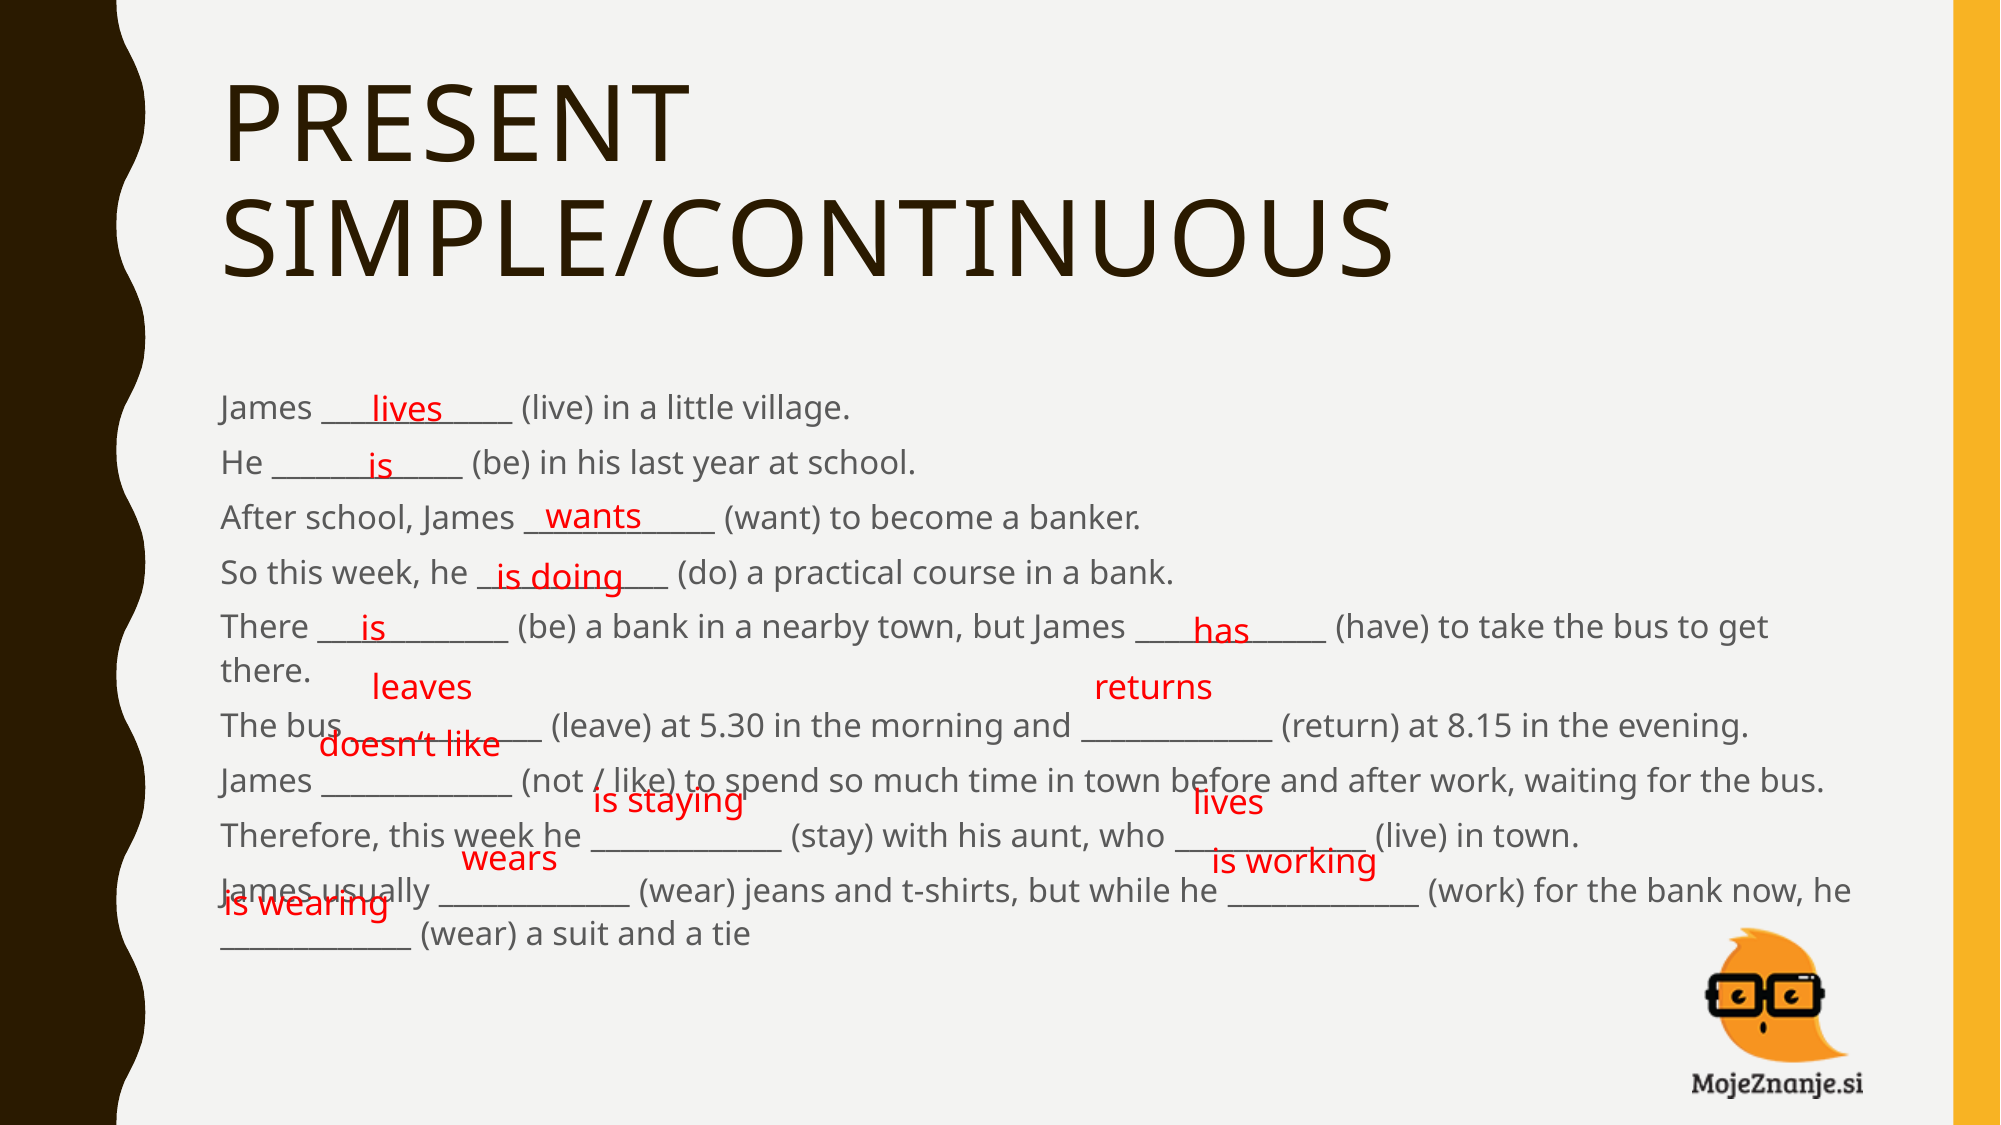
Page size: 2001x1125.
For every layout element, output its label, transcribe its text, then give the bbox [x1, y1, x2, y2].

text_box wears [446, 823, 743, 885]
text_box is [352, 432, 650, 494]
title PRESENT SIMPLE/CONTINUOUS [205, 62, 1875, 308]
text_box is doing [481, 542, 778, 604]
text_box has [1177, 597, 1475, 659]
text_box is wearing [208, 869, 505, 931]
list James _____________ (live) in a little village. He _____________ (be) in his last year at school. After school, James _____________ (want) to become a banker. So this week, he _____________ (do) a practical course in a bank. There _____________ (be) a bank in a nearby town, but James _____________ (have) to take the bus to get there. The bus _____________ (leave) at 5.30 in the morning and _____________ (return) at 8.15 in the evening. James _____________ (not / like) to spend so much time in town before and after work, waiting for the bus. Therefore, this week he _____________ (stay) with his aunt, who _____________ (live) in town. James usually _____________ (wear) jeans and t-shirts, but while he _____________ (work) for the bank now, he _____________ (wear) a suit and a tie [205, 375, 1875, 965]
text_box leaves [356, 653, 653, 715]
text_box is [345, 594, 642, 656]
text_box lives [356, 375, 653, 436]
text_box is staying [577, 766, 875, 828]
text_box returns [1079, 653, 1376, 715]
picture [1692, 965, 1863, 1099]
text_box doesn‘t like [303, 709, 600, 771]
text_box lives [1177, 768, 1475, 830]
text_box is working [1196, 827, 1493, 889]
text_box wants [530, 482, 827, 543]
